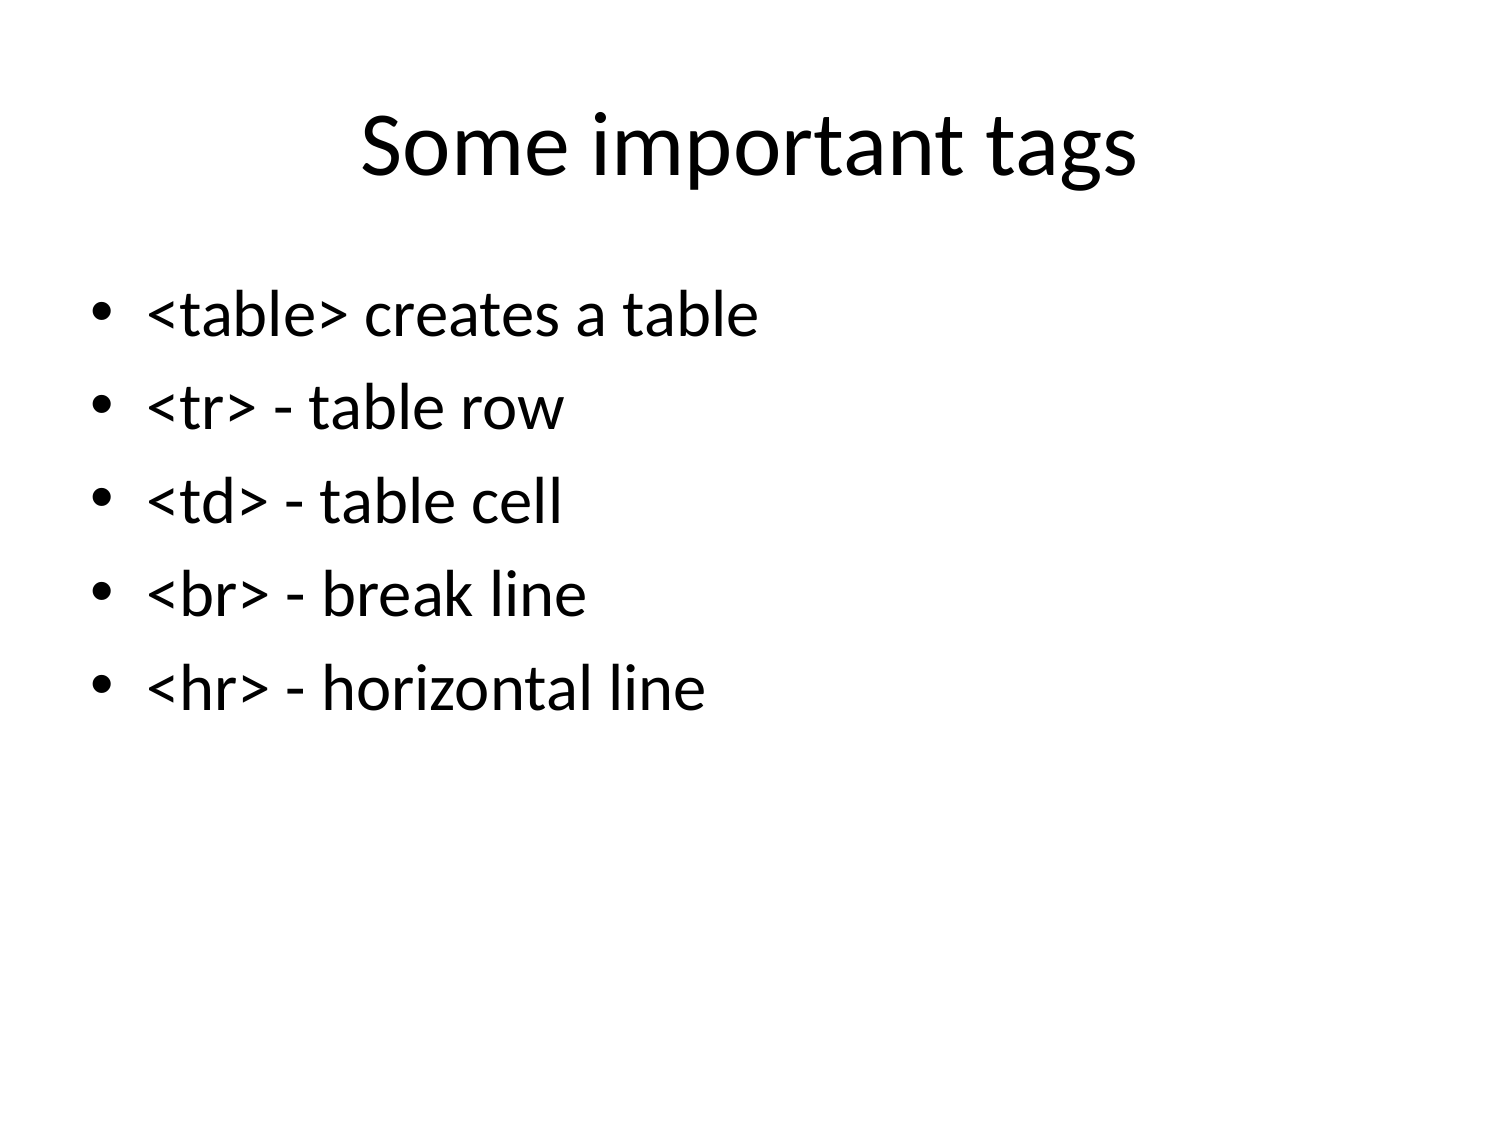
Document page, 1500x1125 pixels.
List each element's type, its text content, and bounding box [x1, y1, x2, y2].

list <table> creates a table <tr> - table row <td> - table cell <br> - break line <hr> - horizontal line [75, 262, 1425, 1005]
title Some important tags [75, 45, 1425, 233]
